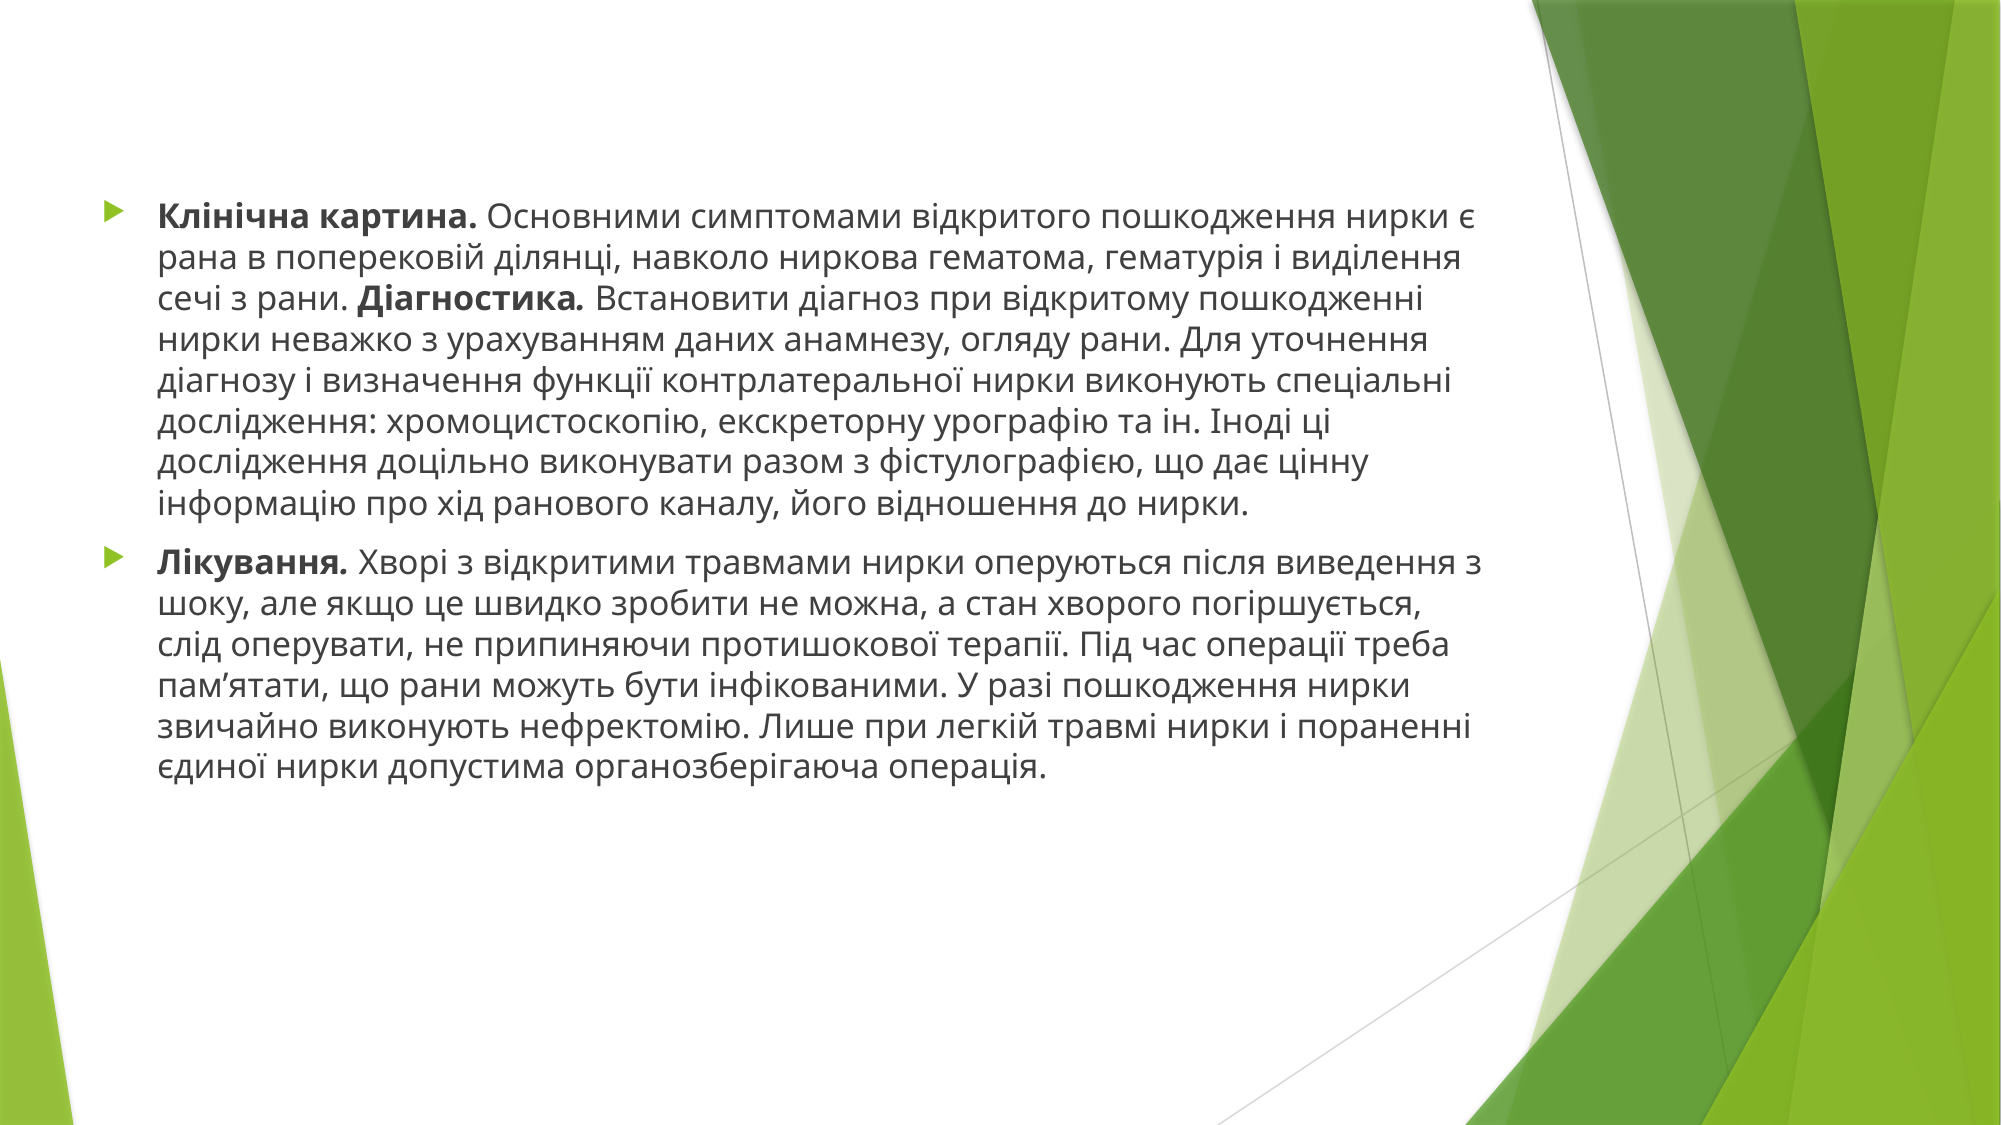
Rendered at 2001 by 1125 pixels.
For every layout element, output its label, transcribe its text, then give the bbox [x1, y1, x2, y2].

list Клінічна картина. Основними симптомами відкритого пошкодження нирки є рана в поперековій ділянці, навколо ниркова гематома, гематурія і виділення сечі з рани. Діагностика. Встановити діагноз при відкритому пошкодженні нирки неважко з урахуванням даних анамнезу, огляду рани. Для уточнення діагнозу і визначення функції контрлатеральної нирки виконують спеціальні дослідження: хромоцистоскопію, екскреторну урографію та ін. Іноді ці дослідження доцільно виконувати разом з фістулографією, що дає цінну інформацію про хід ранового каналу, його відношення до нирки. Лікування. Хворі з відкритими травмами нирки оперуються після виведення з шоку, але якщо це швидко зробити не можна, а стан хворого погіршується, слід оперувати, не припиняючи протишокової терапії. Під час операції треба пам’ятати, що рани можуть бути інфікованими. У разі пошкодження нирки звичайно виконують нефректомію. Лише при легкій травмі нирки і пораненні єдиної нирки допустима органозберігаюча операція. [86, 187, 1497, 824]
